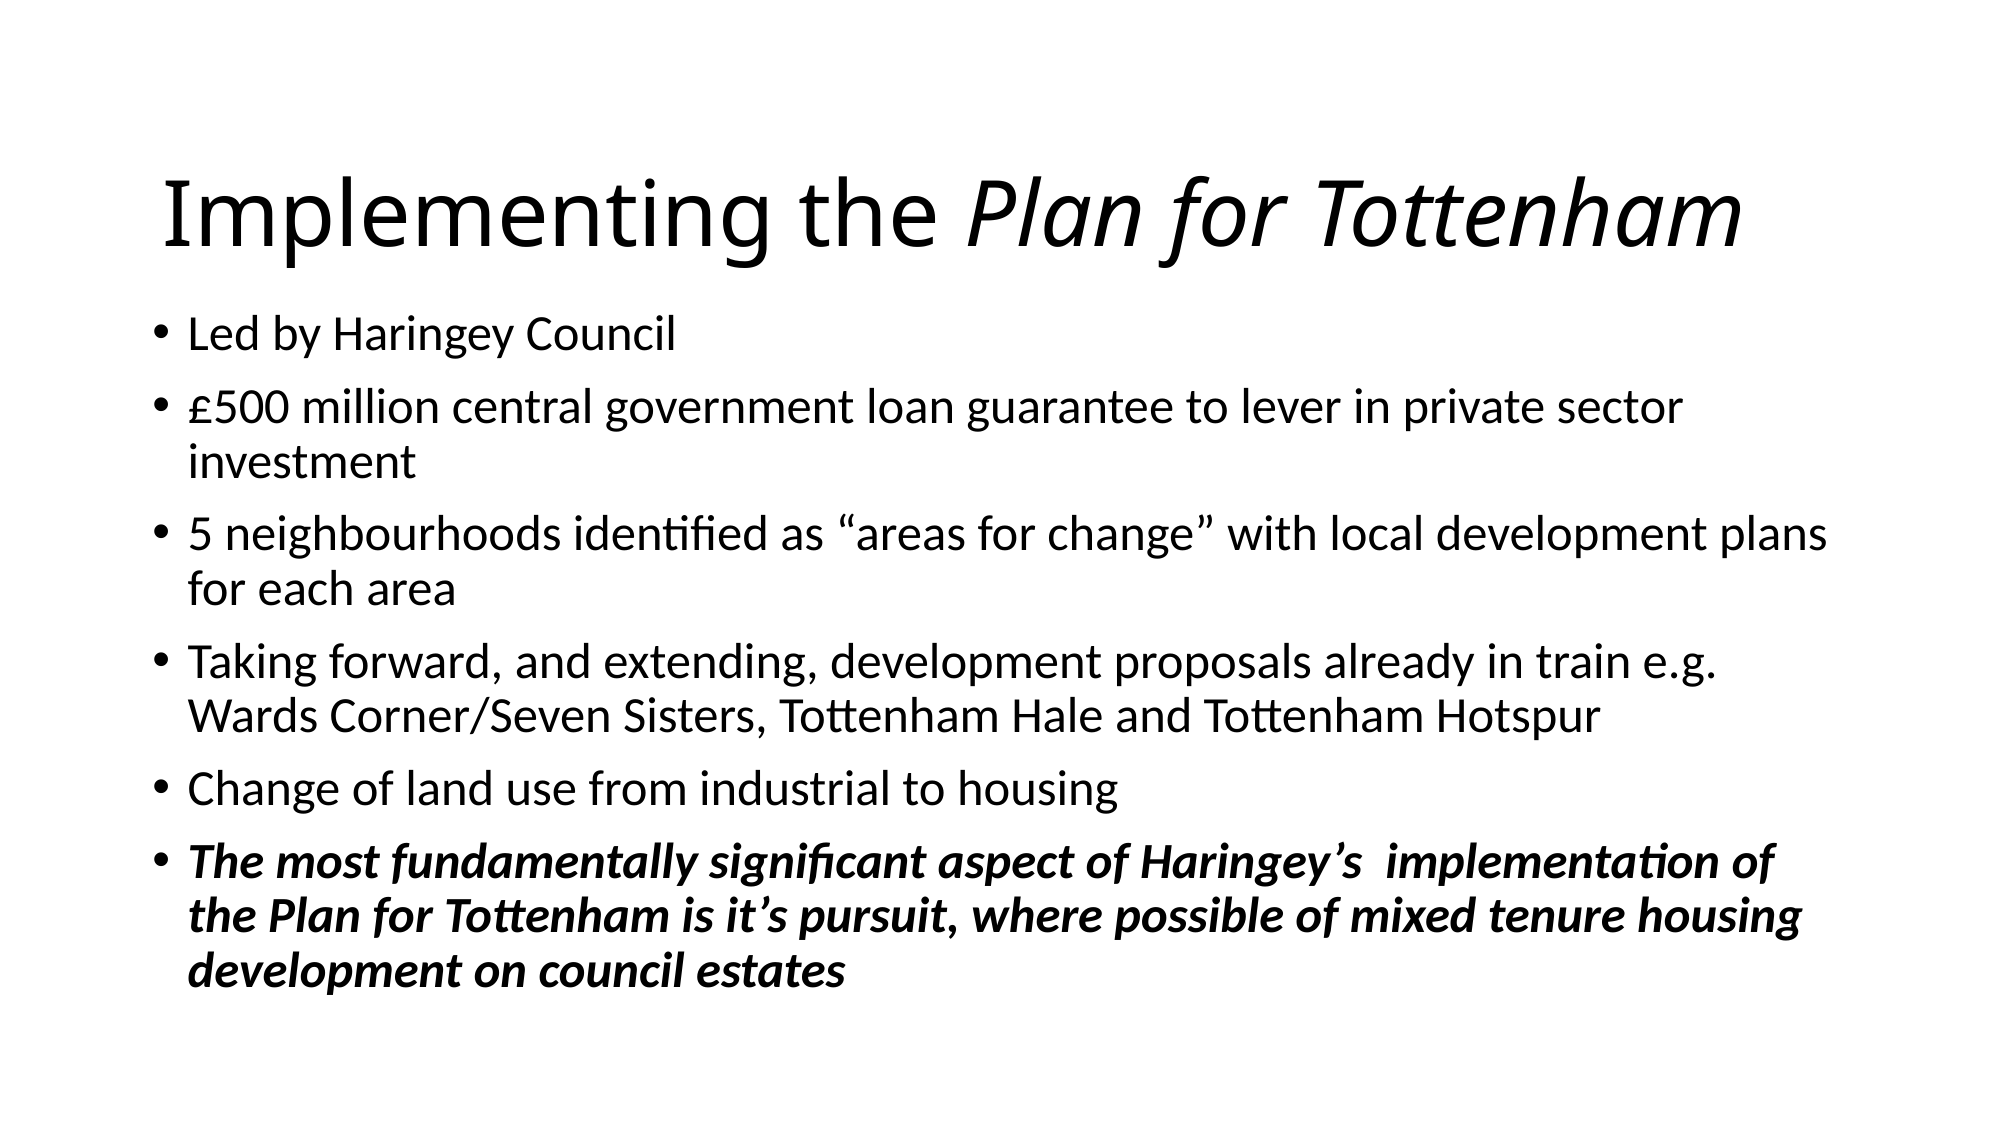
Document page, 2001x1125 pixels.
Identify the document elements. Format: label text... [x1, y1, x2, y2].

title Implementing the Plan for Tottenham [147, 58, 1873, 276]
list Led by Haringey Council £500 million central government loan guarantee to lever in private sector investment 5 neighbourhoods identified as “areas for change” with local development plans for each area Taking forward, and extending, development proposals already in train e.g. Wards Corner/Seven Sisters, Tottenham Hale and Tottenham Hotspur Change of land use from industrial to housing The most fundamentally significant aspect of Haringey’s implementation of the Plan for Tottenham is it’s pursuit, where possible of mixed tenure housing development on council estates [137, 299, 1863, 1014]
